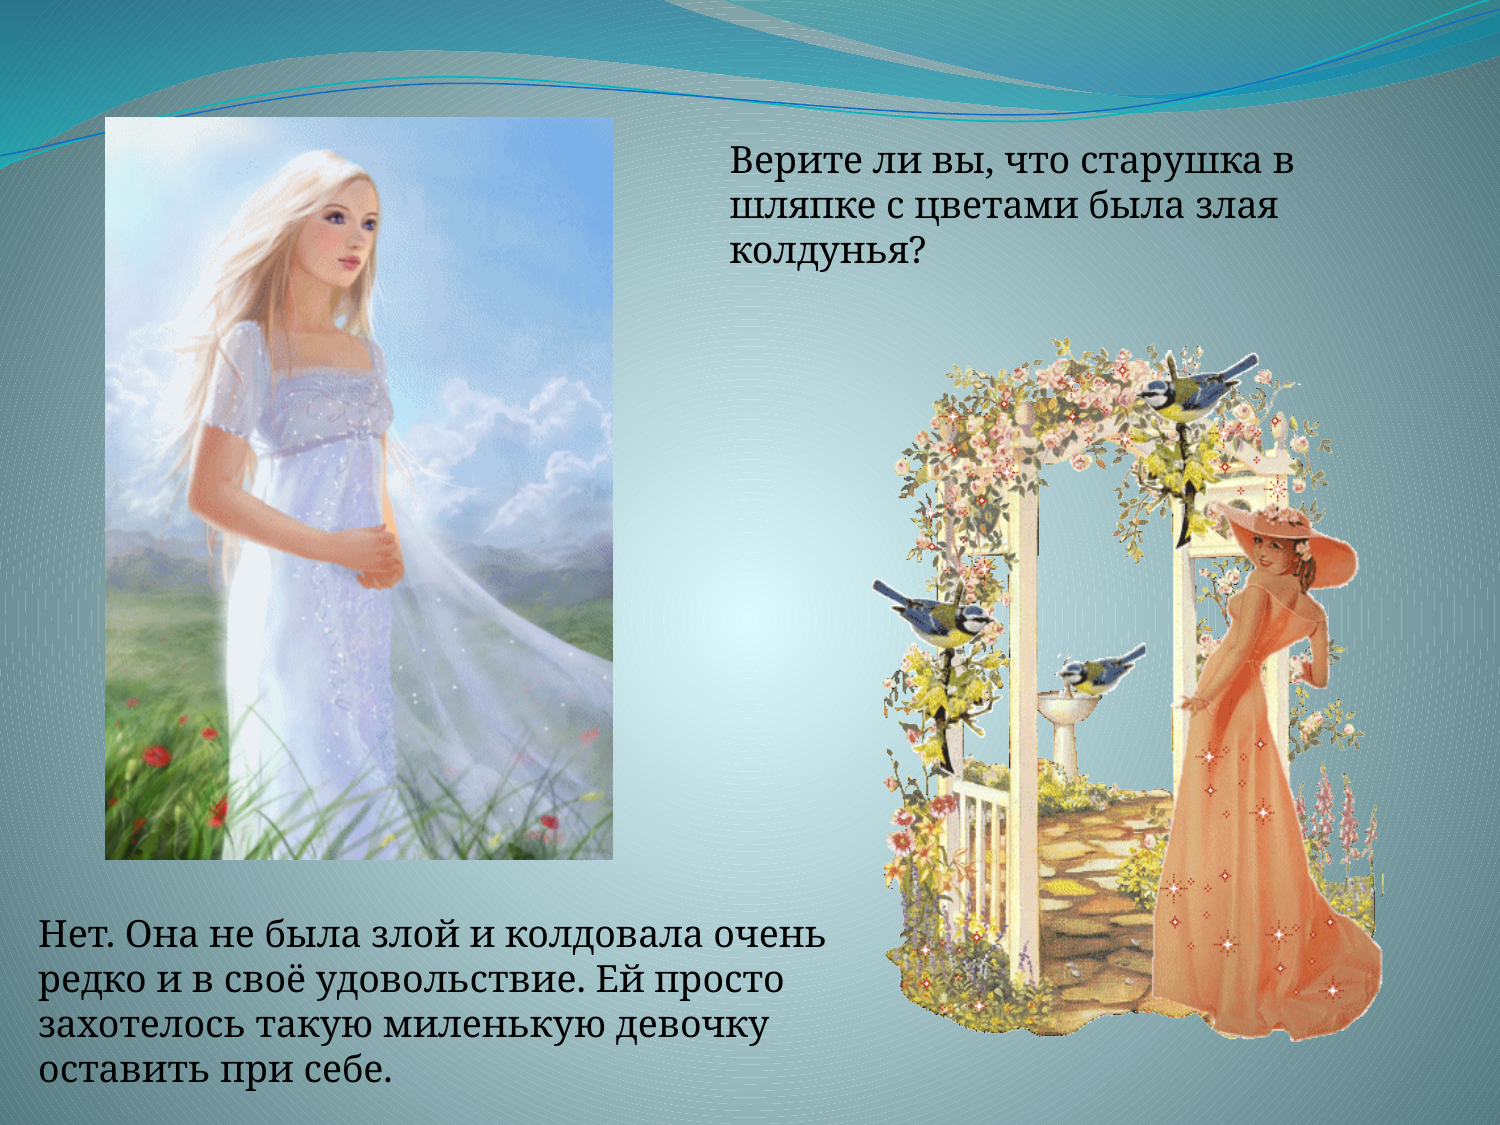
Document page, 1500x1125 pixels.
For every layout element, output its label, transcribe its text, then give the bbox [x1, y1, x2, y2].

text_box Нет. Она не была злой и колдовала очень редко и в своё удовольствие. Ей просто захотелось такую миленькую девочку оставить при себе. [23, 902, 856, 1098]
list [105, 116, 613, 860]
text_box Верите ли вы, что старушка в шляпке с цветами была злая колдунья? [714, 128, 1372, 279]
picture [866, 269, 1423, 1070]
